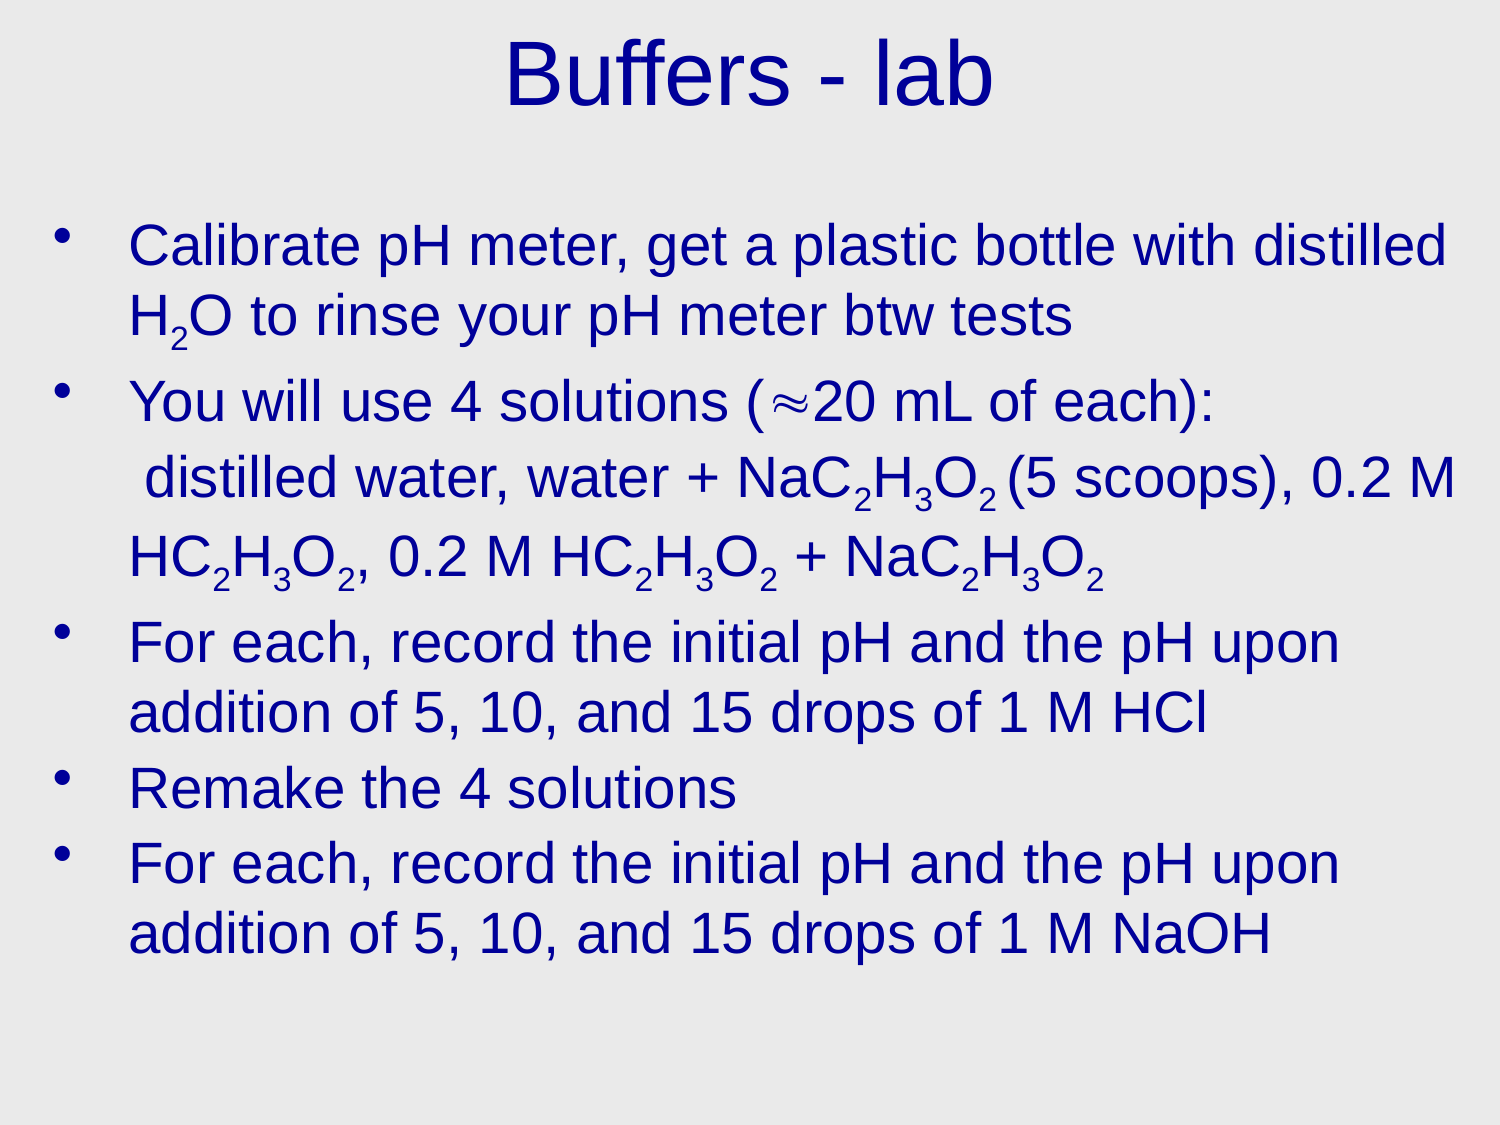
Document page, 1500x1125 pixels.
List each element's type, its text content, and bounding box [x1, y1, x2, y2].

title Buffers - lab [0, 0, 1500, 138]
list Calibrate pH meter, get a plastic bottle with distilled H2O to rinse your pH meter btw tests You will use 4 solutions (20 mL of each): distilled water, water + NaC2H3O2 (5 scoops), 0.2 M HC2H3O2, 0.2 M HC2H3O2 + NaC2H3O2 For each, record the initial pH and the pH upon addition of 5, 10, and 15 drops of 1 M HCl Remake the 4 solutions For each, record the initial pH and the pH upon addition of 5, 10, and 15 drops of 1 M NaOH [37, 199, 1500, 1125]
